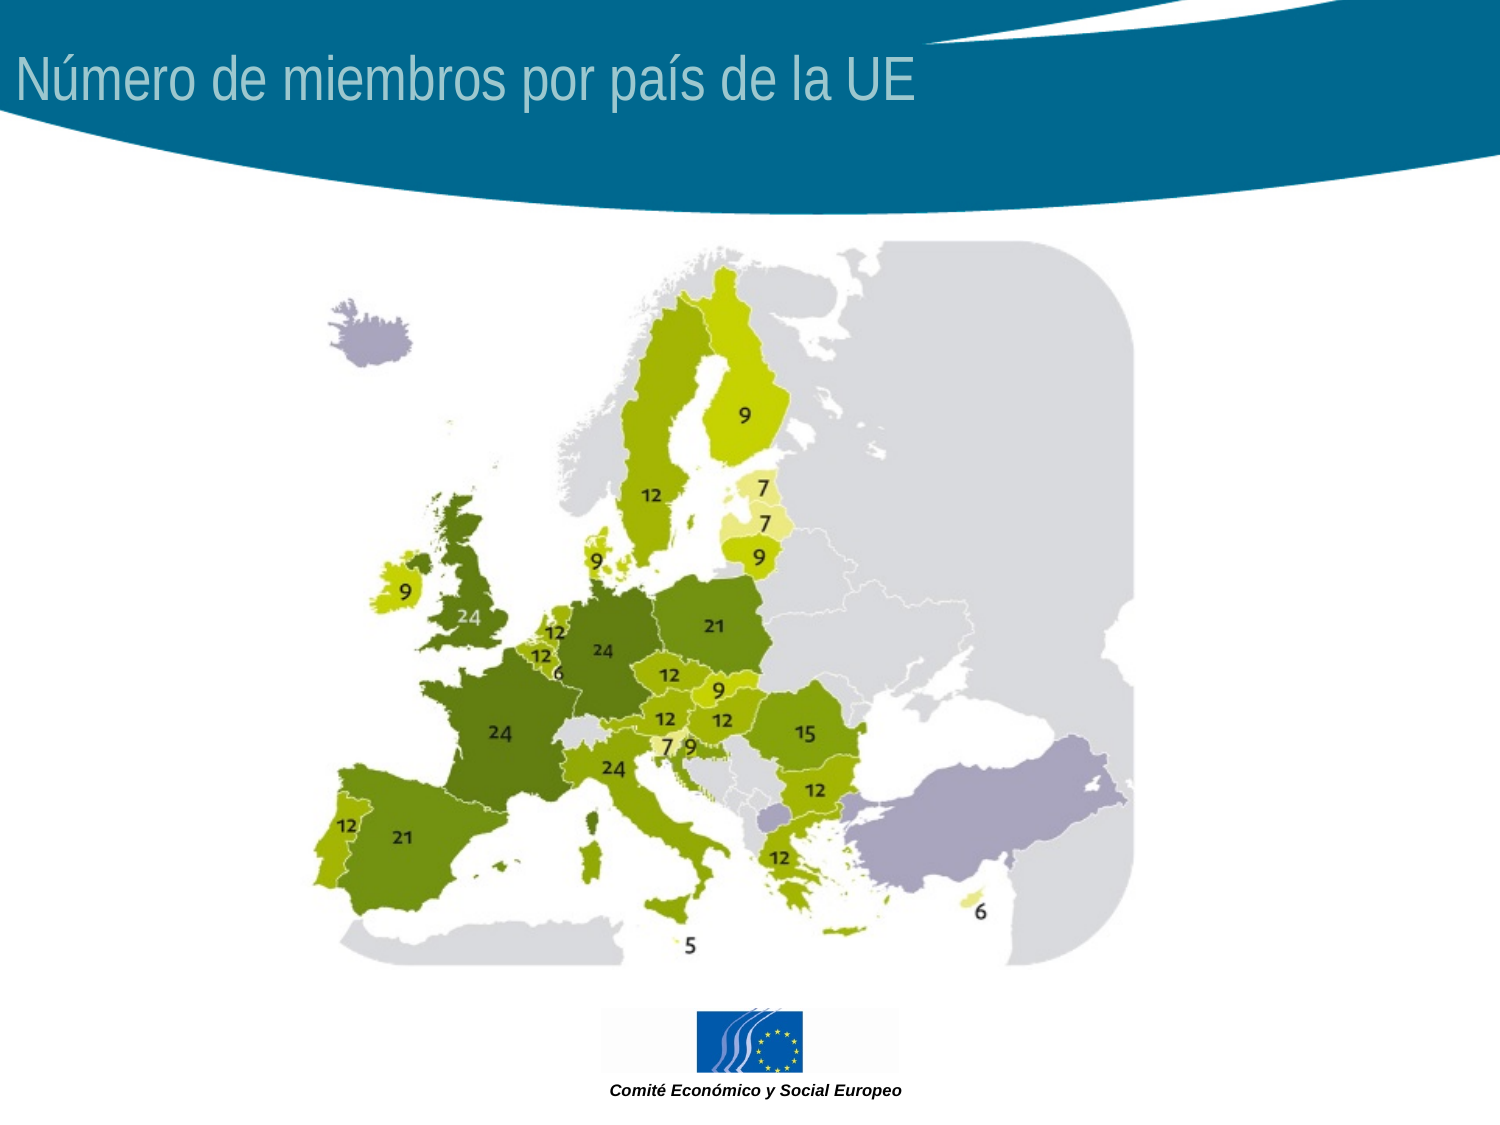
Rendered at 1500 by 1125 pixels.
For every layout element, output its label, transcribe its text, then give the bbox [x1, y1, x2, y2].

picture [0, 152, 1500, 268]
title Número de miembros por país de la UE [0, 0, 1351, 152]
text_box Comité Económico y Social Europeo [521, 1072, 991, 1108]
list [288, 240, 1140, 970]
picture [601, 1008, 899, 1072]
